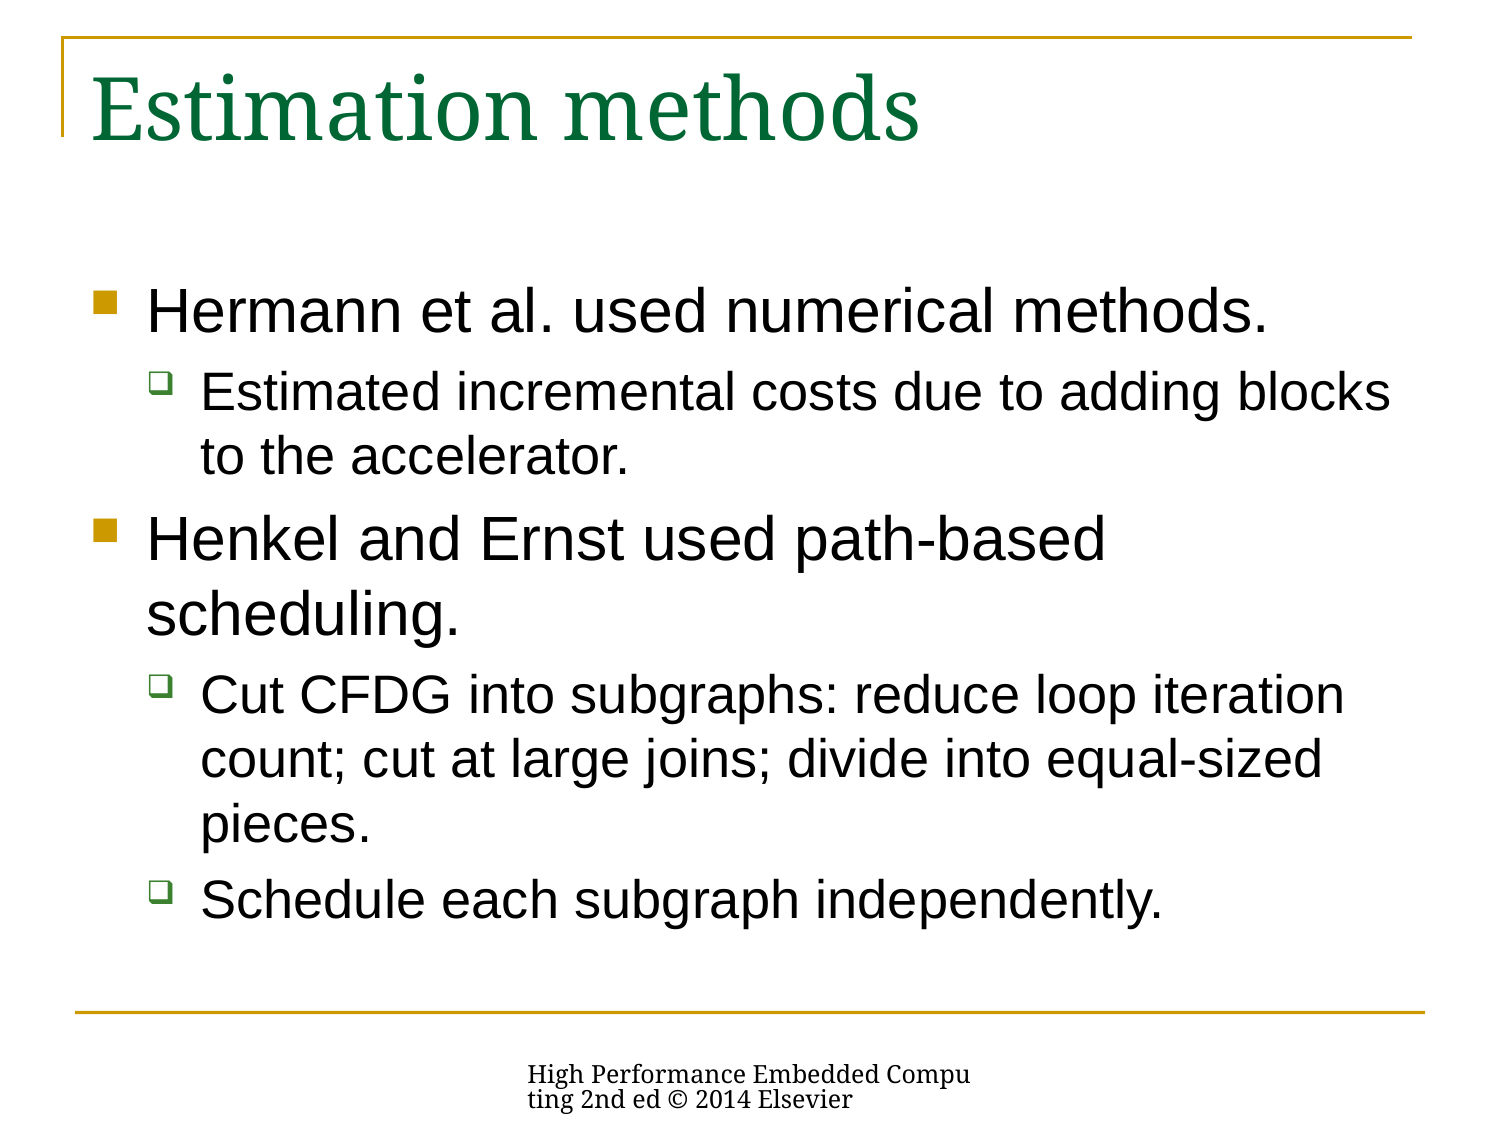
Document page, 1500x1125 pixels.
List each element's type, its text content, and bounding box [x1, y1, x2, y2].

list Hermann et al. used numerical methods. Estimated incremental costs due to adding blocks to the accelerator. Henkel and Ernst used path-based scheduling. Cut CFDG into subgraphs: reduce loop iteration count; cut at large joins; divide into equal-sized pieces. Schedule each subgraph independently. [75, 262, 1425, 1006]
title Estimation methods [75, 45, 1425, 233]
footer High Performance Embedded Computing 2nd ed © 2014 Elsevier [512, 1025, 988, 1100]
